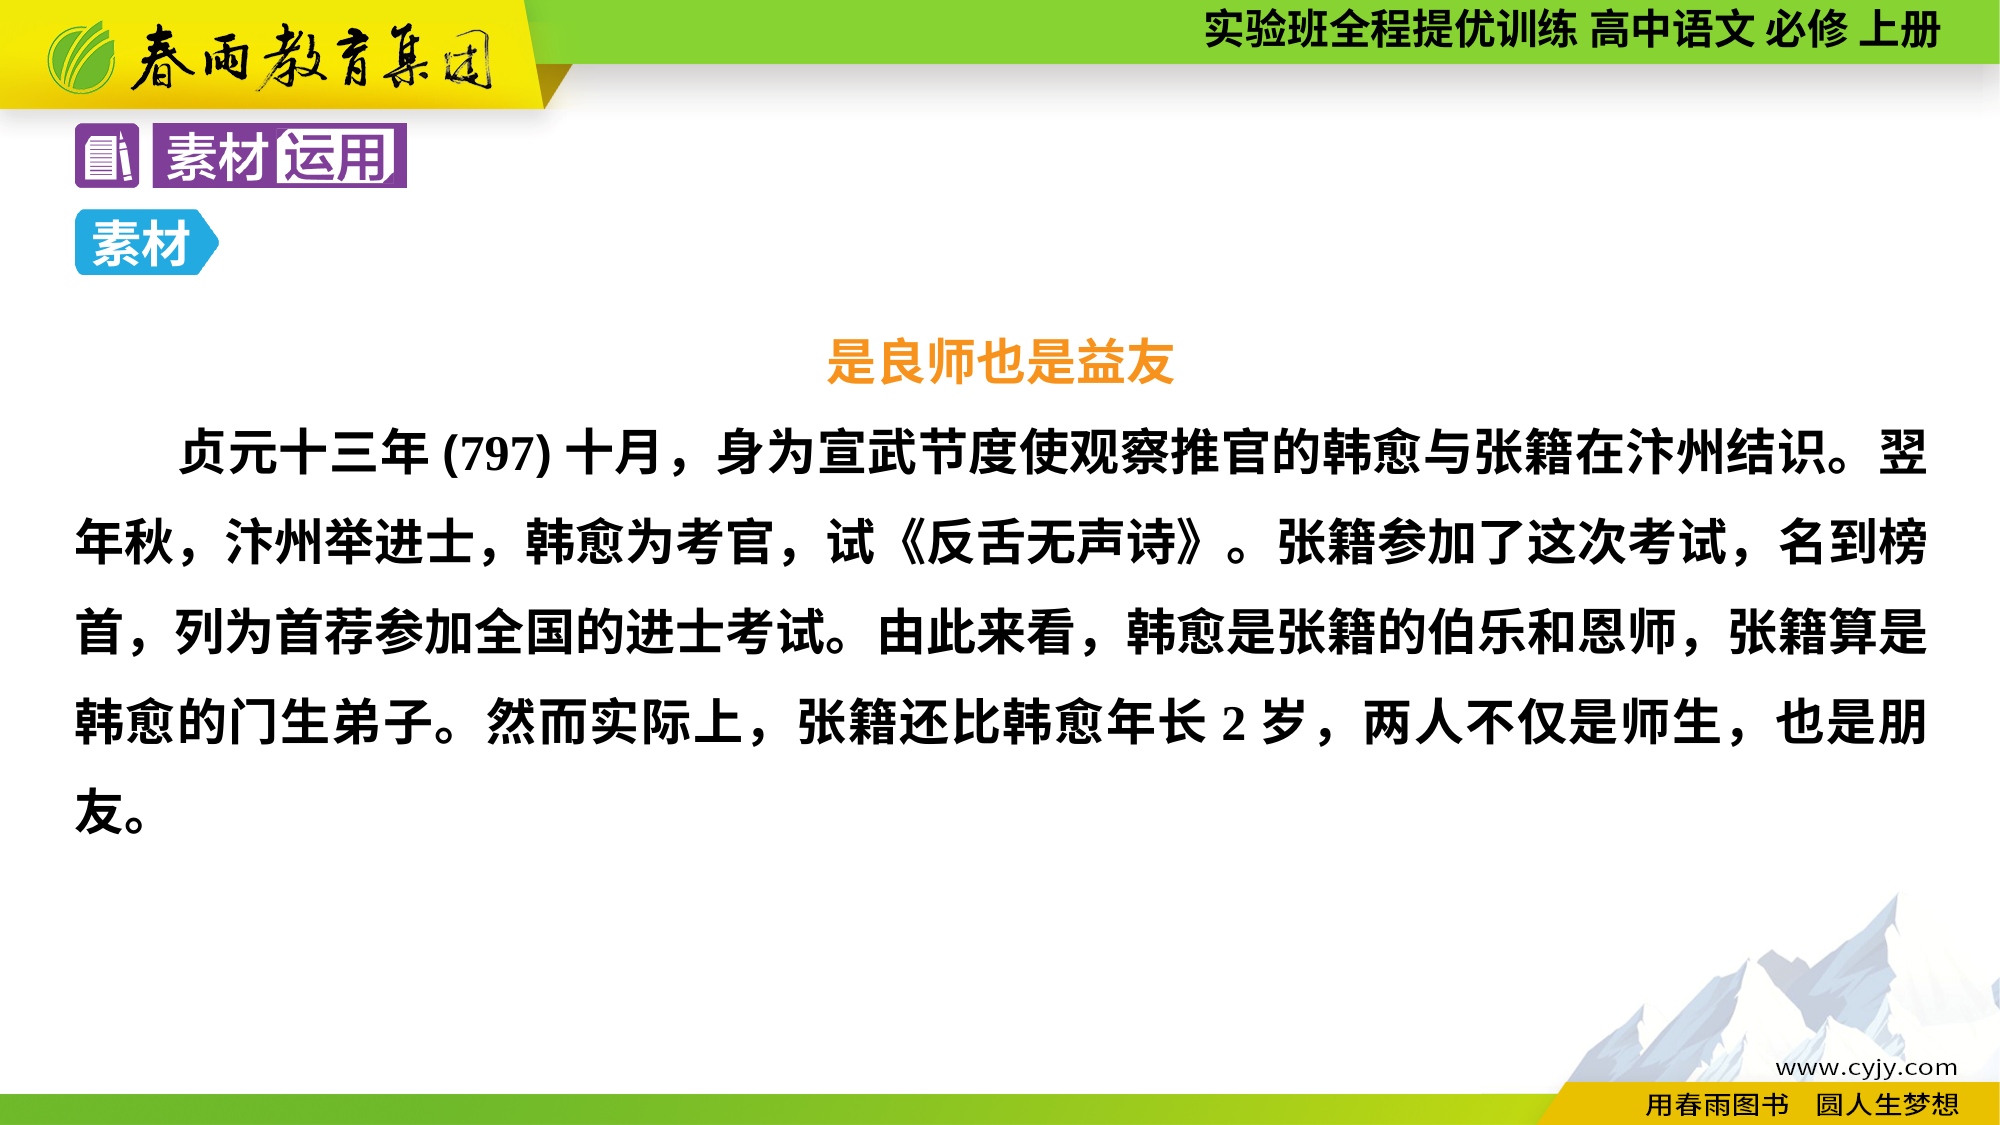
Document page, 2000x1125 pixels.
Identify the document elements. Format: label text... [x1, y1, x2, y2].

picture [0, 0, 2000, 1125]
list 是良师也是益友 贞元十三年(797)十月，身为宣武节度使观察推官的韩愈与张籍在汴州结识。翌年秋，汴州举进士，韩愈为考官，试《反舌无声诗》。张籍参加了这次考试，名到榜首，列为首荐参加全国的进士考试。由此来看，韩愈是张籍的伯乐和恩师，张籍算是韩愈的门生弟子。然而实际上，张籍还比韩愈年长2岁，两人不仅是师生，也是朋友。 [59, 292, 1944, 842]
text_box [75, 204, 219, 281]
